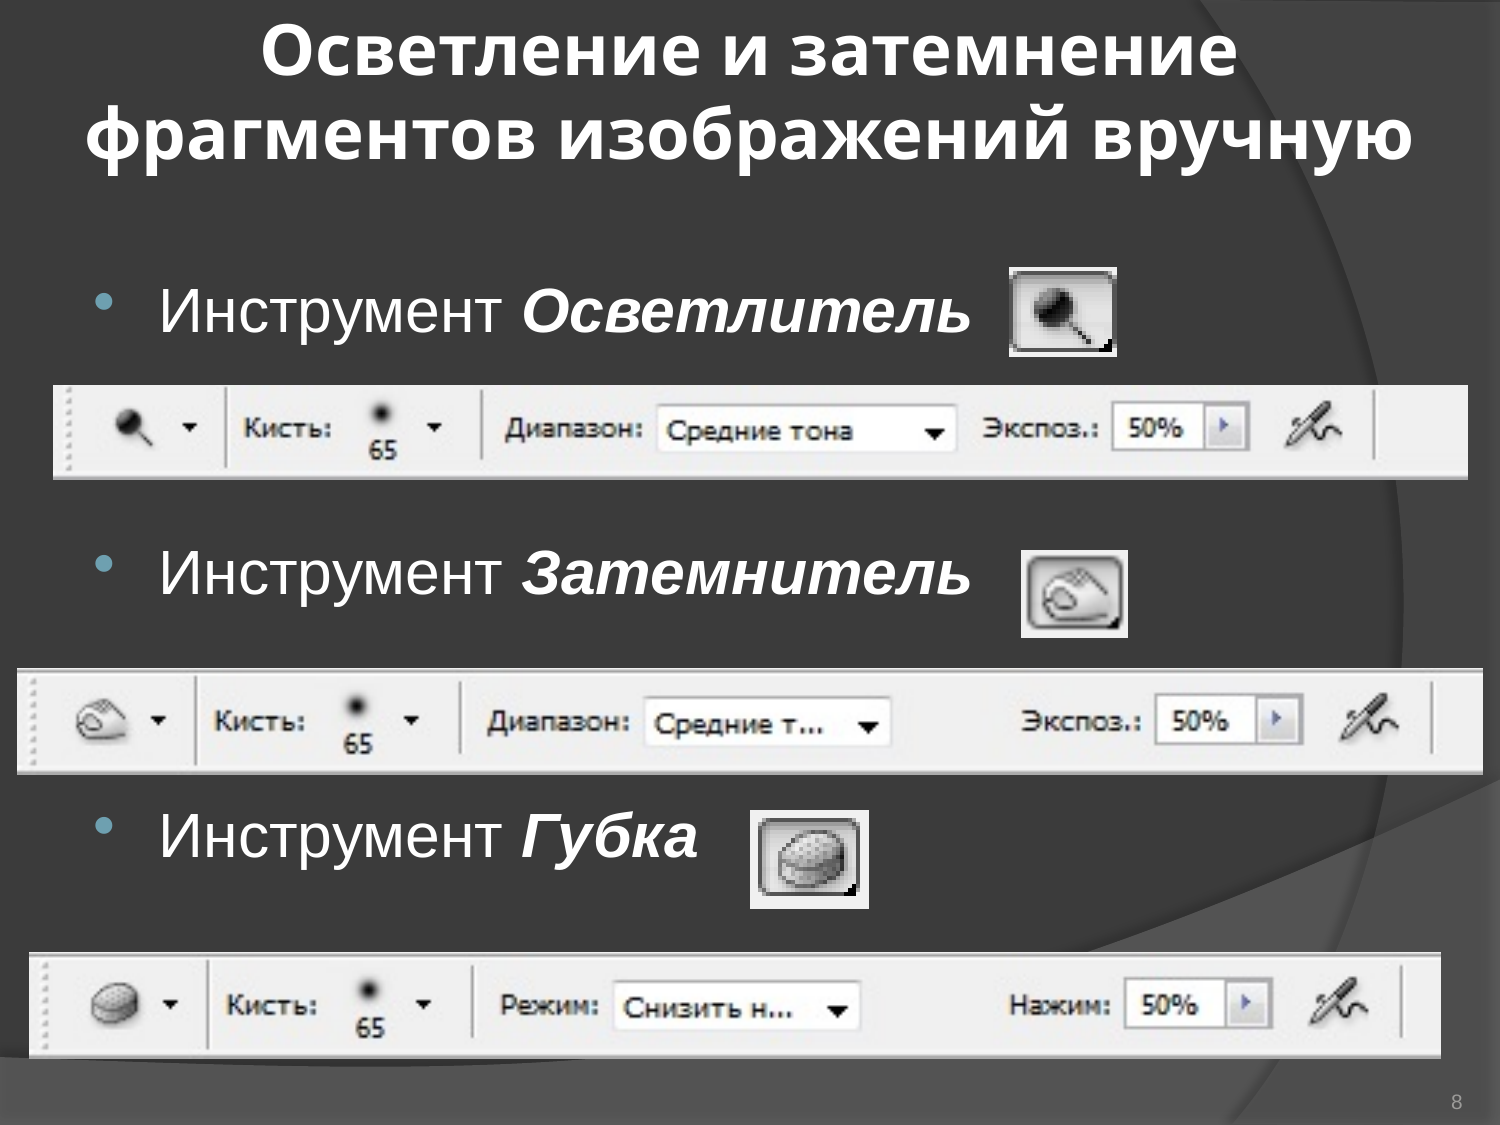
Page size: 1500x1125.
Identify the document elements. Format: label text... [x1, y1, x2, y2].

slide_number 8 [1337, 1053, 1463, 1114]
picture [29, 951, 1441, 1059]
list Инструмент Осветлитель Инструмент Затемнитель Инструмент Губка [75, 492, 1300, 658]
picture [17, 668, 1484, 776]
list Инструмент Осветлитель Инструмент Затемнитель Инструмент Губка [75, 262, 1300, 374]
list Инструмент Осветлитель Инструмент Затемнитель Инструмент Губка [75, 788, 1300, 941]
picture [1009, 266, 1117, 357]
title Осветление и затемнение фрагментов изображений вручную [29, 0, 1471, 183]
picture [52, 385, 1468, 480]
picture [1021, 550, 1129, 639]
picture [749, 810, 869, 909]
